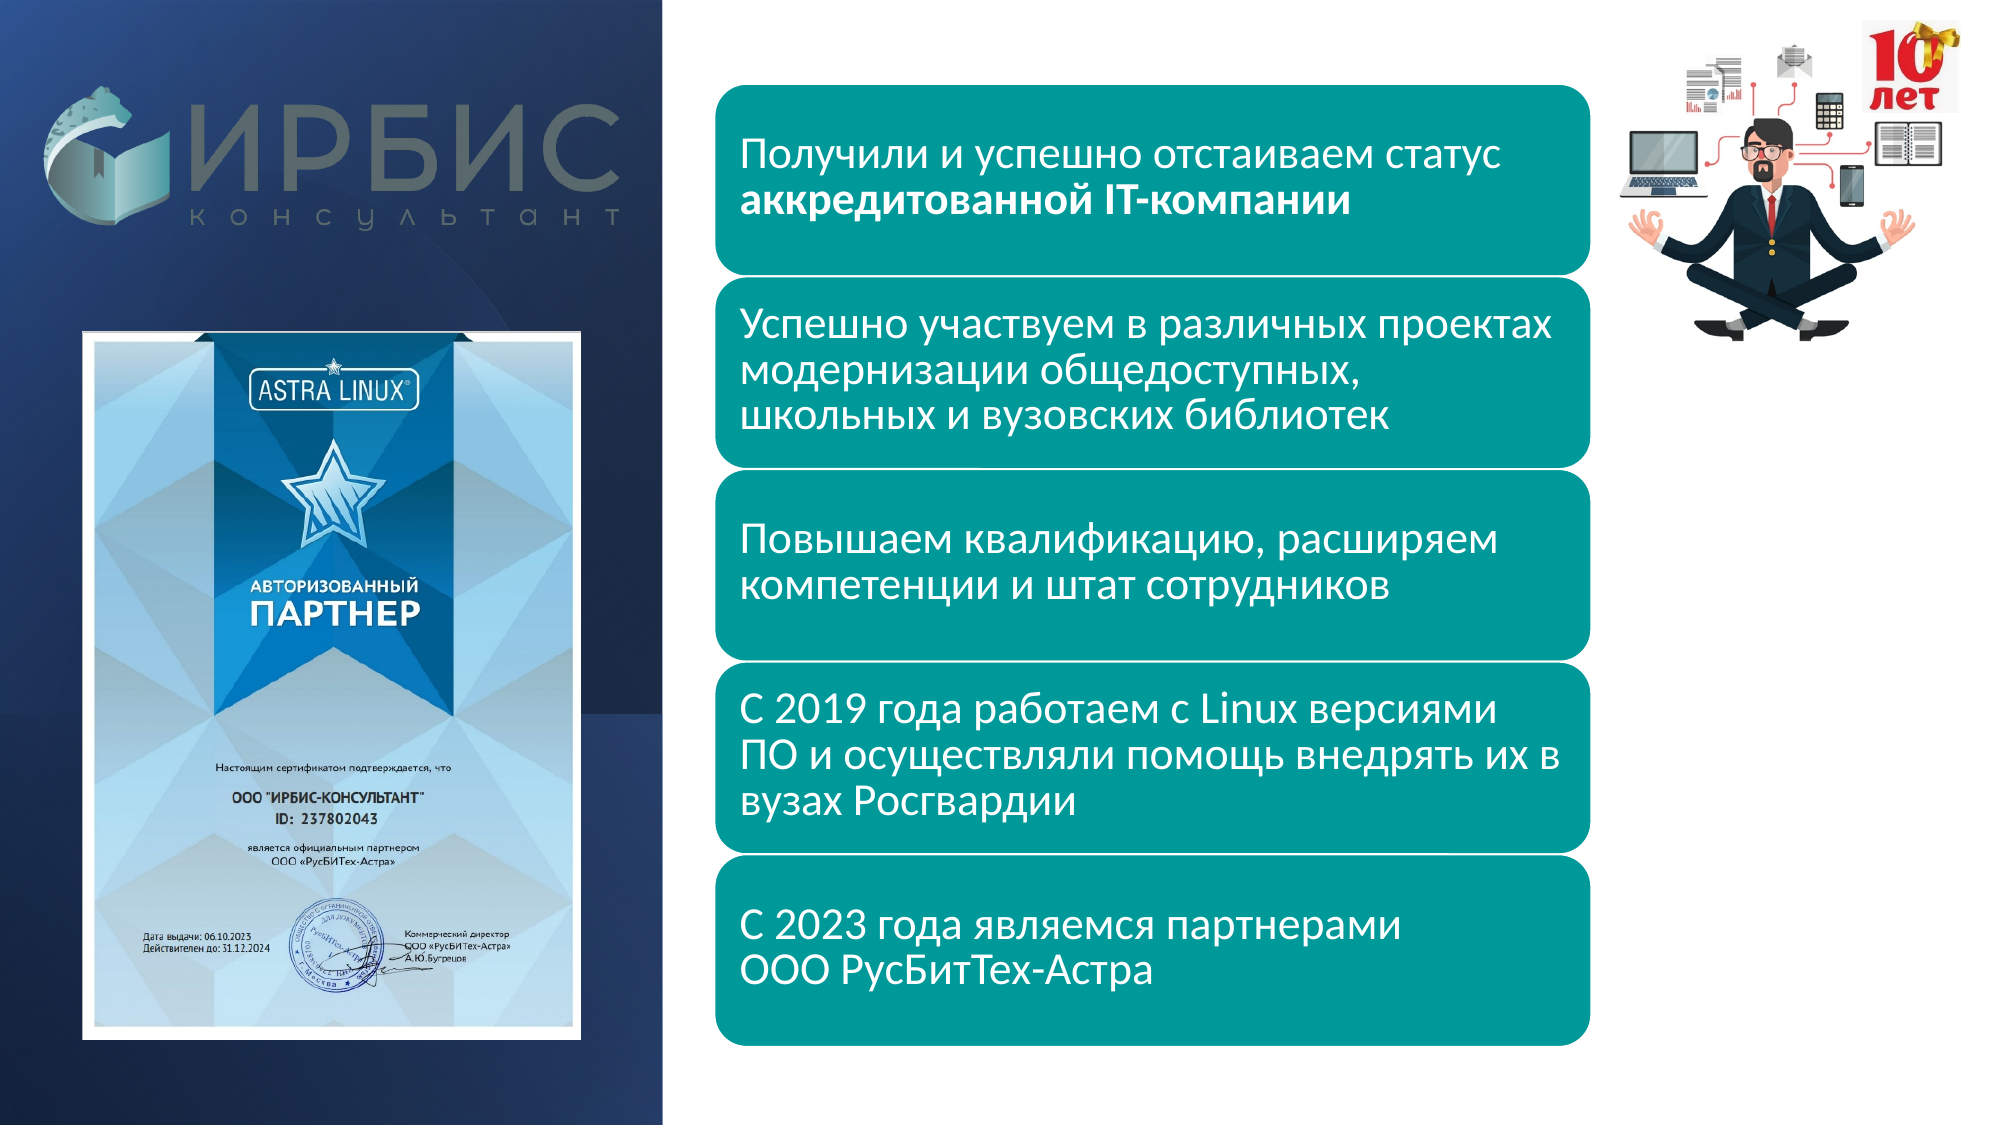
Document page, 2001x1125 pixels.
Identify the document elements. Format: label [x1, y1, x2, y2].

text_box [663, 0, 2000, 1125]
picture [82, 331, 581, 1040]
list [714, 83, 1592, 1047]
picture [1591, 20, 1962, 366]
text_box [0, 0, 663, 1125]
picture [42, 86, 620, 231]
